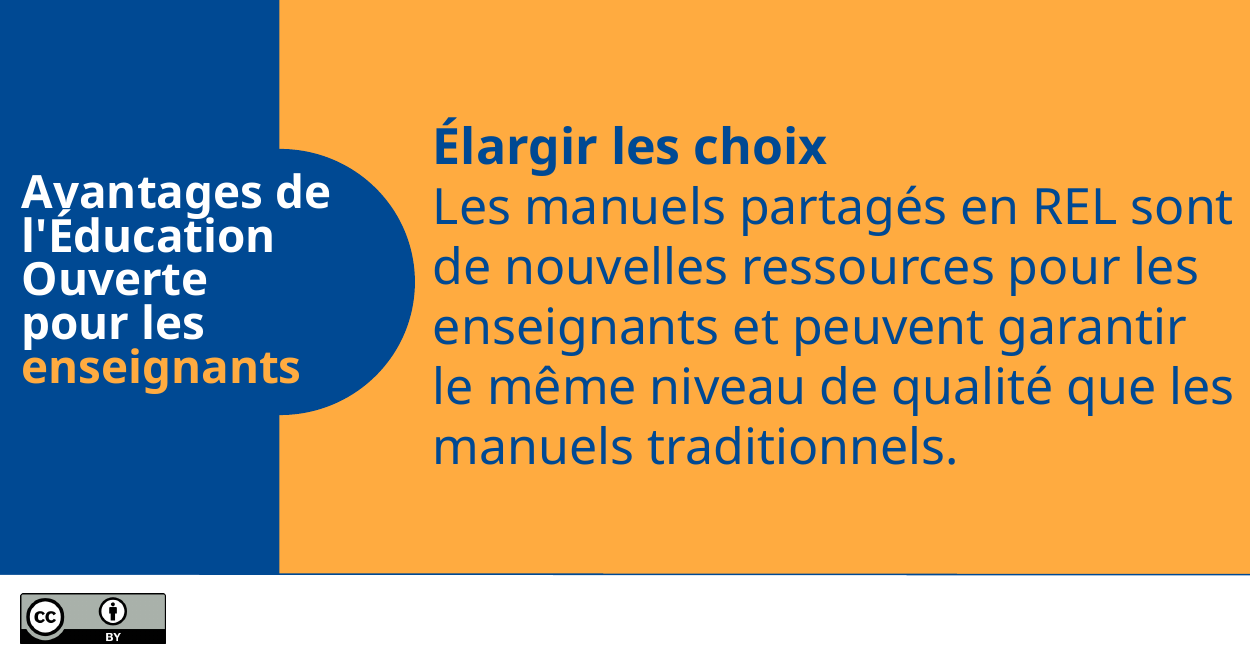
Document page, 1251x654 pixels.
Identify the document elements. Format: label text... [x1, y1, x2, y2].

text_box [0, 0, 280, 573]
text_box [348, 167, 415, 397]
text_box Élargir les choix Les manuels partagés en REL sont de nouvelles ressources pour les enseignants et peuvent garantir le même niveau de qualité que les manuels traditionnels. [417, 99, 1250, 550]
text_box [0, 582, 1250, 654]
text_box [234, 148, 327, 157]
picture [20, 592, 166, 645]
text_box Avantages de l'Éducation Ouverte pour les enseignants [6, 157, 348, 408]
text_box [237, 408, 324, 416]
